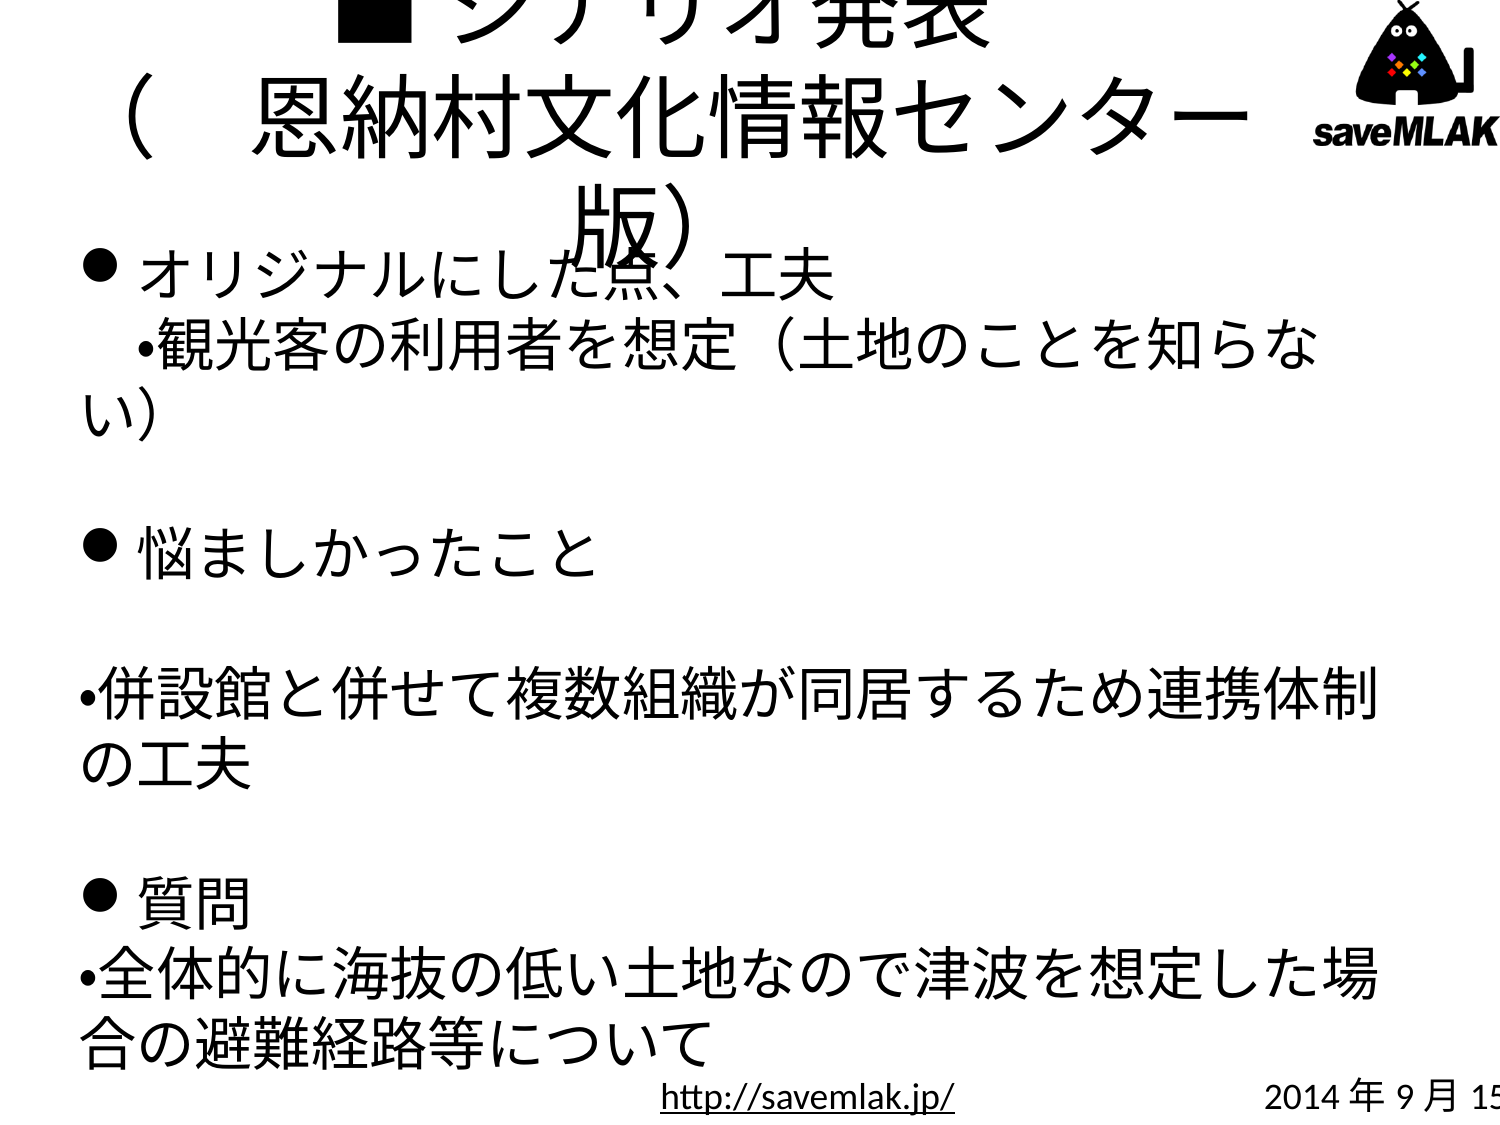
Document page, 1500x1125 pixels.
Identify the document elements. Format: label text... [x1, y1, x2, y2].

title ■シナリオ発表 （ 恩納村文化情報センター版） [42, 7, 1281, 223]
picture [1313, 0, 1500, 146]
text_box オリジナルにした点、工夫 ・観光客の利用者を想定（土地のことを知らない） 悩ましかったこと ・併設館と併せて複数組織が同居するため連携体制の工夫 質問 ・全体的に海抜の低い土地なので津波を想定した場合の避難経路等について [63, 230, 1407, 1085]
text_box http://savemlak.jp/ 2014年9月15日 [645, 1064, 1500, 1125]
